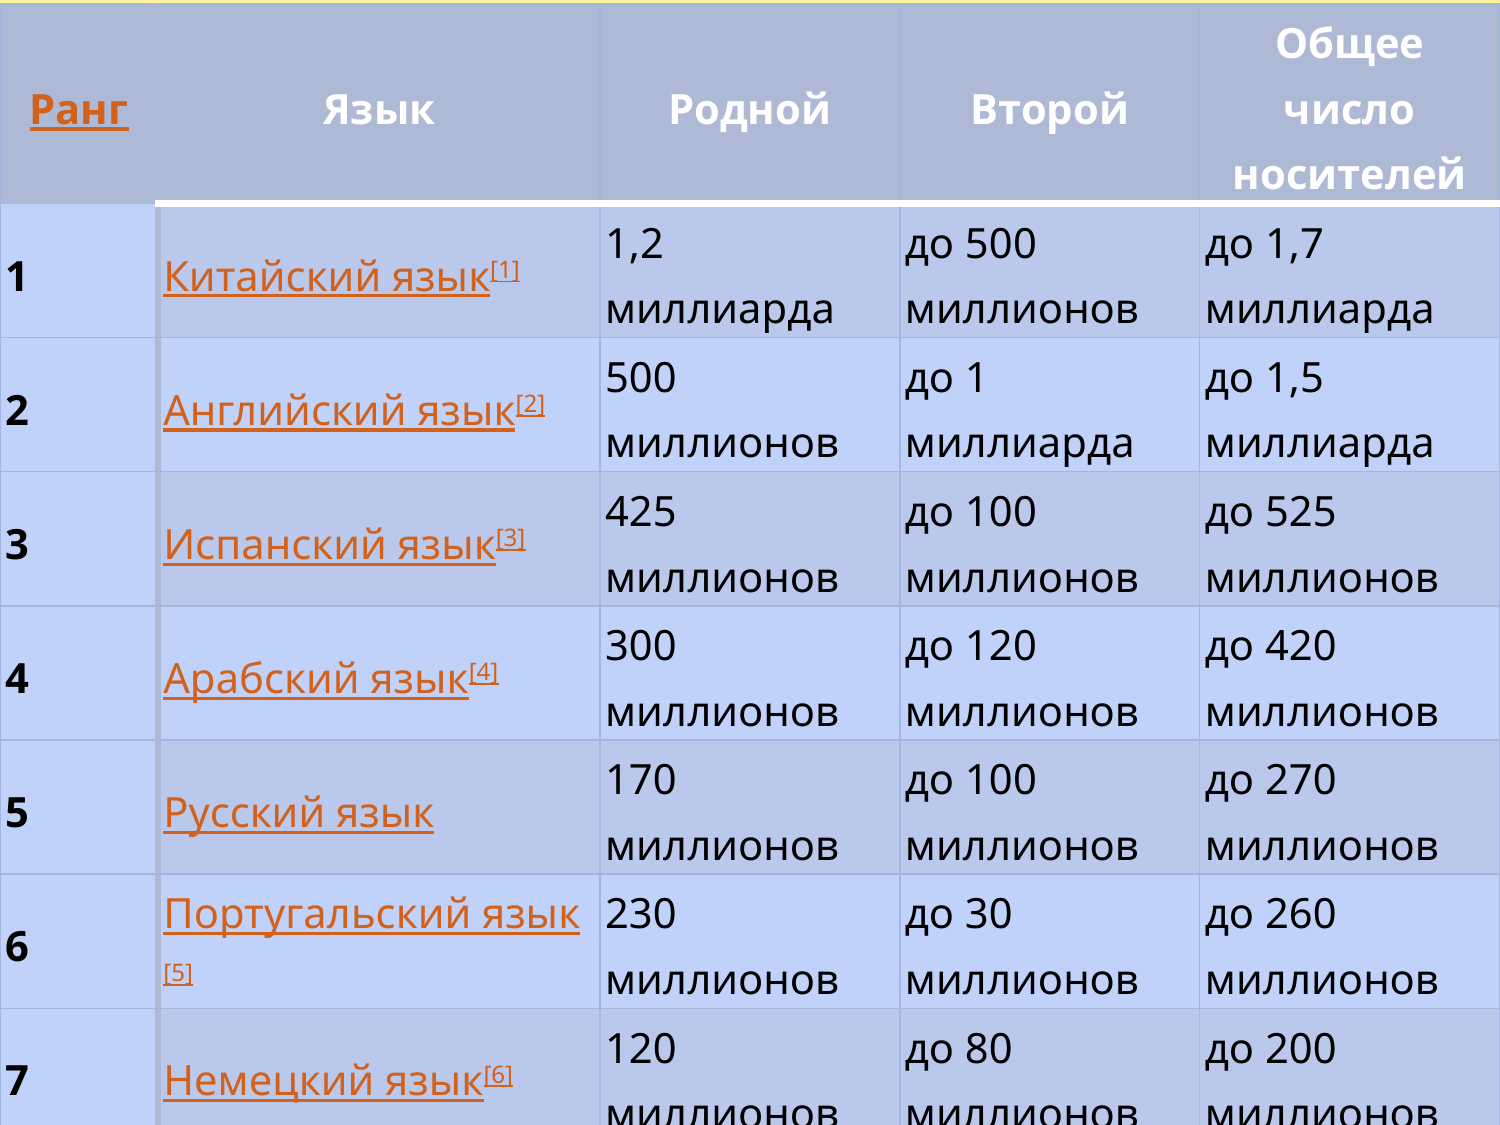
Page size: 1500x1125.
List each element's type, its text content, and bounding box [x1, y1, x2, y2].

table_cell 1,2 миллиарда [601, 207, 899, 337]
table_cell до 1,5 миллиарда [1200, 338, 1499, 471]
table_cell Арабский язык[4] [161, 607, 599, 739]
table_cell 170 миллионов [601, 741, 899, 873]
table_cell 120 миллионов [601, 1009, 899, 1125]
table_header Ранг [1, 5, 155, 203]
table_cell до 260 миллионов [1200, 875, 1499, 1008]
table_cell Испанский язык[3] [161, 472, 599, 605]
table_cell до 120 миллионов [901, 607, 1199, 739]
table_cell 3 [1, 472, 155, 605]
table_cell до 100 миллионов [901, 741, 1199, 873]
table_cell Английский язык[2] [161, 338, 599, 471]
table_cell Русский язык [161, 741, 599, 873]
table_cell Португальский язык[5] [161, 875, 599, 1008]
table_cell 2 [1, 338, 155, 471]
table_cell до 1,7 миллиарда [1200, 207, 1499, 337]
table_header Родной [601, 5, 899, 200]
table_cell 230 миллионов [601, 875, 899, 1008]
table_cell до 100 миллионов [901, 472, 1199, 605]
table_cell до 30 миллионов [901, 875, 1199, 1008]
table_cell до 420 миллионов [1200, 607, 1499, 739]
table_cell 500 миллионов [601, 338, 899, 471]
table_cell Китайский язык[1] [161, 207, 599, 337]
table_header Общее число носителей [1200, 5, 1499, 200]
table_cell 425 миллионов [601, 472, 899, 605]
table_cell до 1 миллиарда [901, 338, 1199, 471]
table_cell 4 [1, 607, 155, 739]
table_header Второй [901, 5, 1199, 200]
table_header Язык [161, 5, 599, 200]
table_cell 5 [1, 741, 155, 873]
table_cell до 270 миллионов [1200, 741, 1499, 873]
table_cell до 80 миллионов [901, 1009, 1199, 1125]
table_cell до 200 миллионов [1200, 1009, 1499, 1125]
table_cell 7 [1, 1009, 155, 1125]
table_cell Немецкий язык[6] [161, 1009, 599, 1125]
table_cell 1 [1, 204, 155, 337]
table_cell до 500 миллионов [901, 207, 1199, 337]
table_cell до 525 миллионов [1200, 472, 1499, 605]
table_cell 300 миллионов [601, 607, 899, 739]
table_cell 6 [1, 875, 155, 1008]
